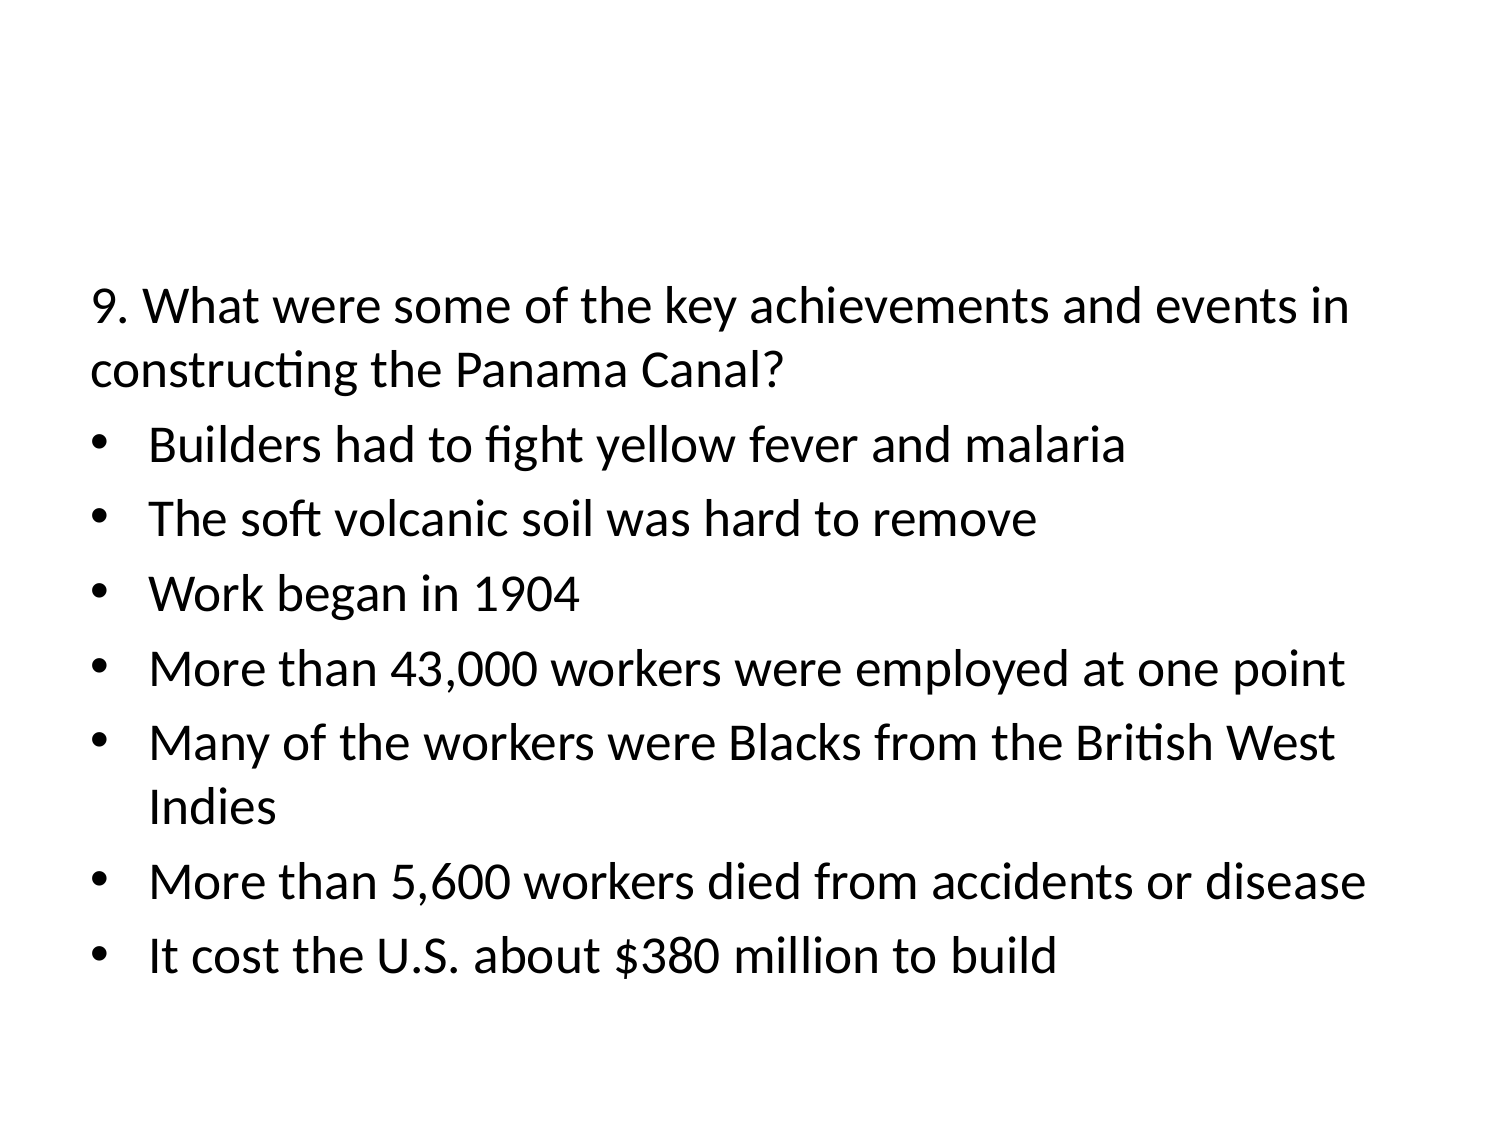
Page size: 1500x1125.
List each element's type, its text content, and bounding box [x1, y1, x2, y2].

list 9. What were some of the key achievements and events in constructing the Panama Canal? Builders had to fight yellow fever and malaria The soft volcanic soil was hard to remove Work began in 1904 More than 43,000 workers were employed at one point Many of the workers were Blacks from the British West Indies More than 5,600 workers died from accidents or disease It cost the U.S. about $380 million to build [75, 262, 1425, 1005]
